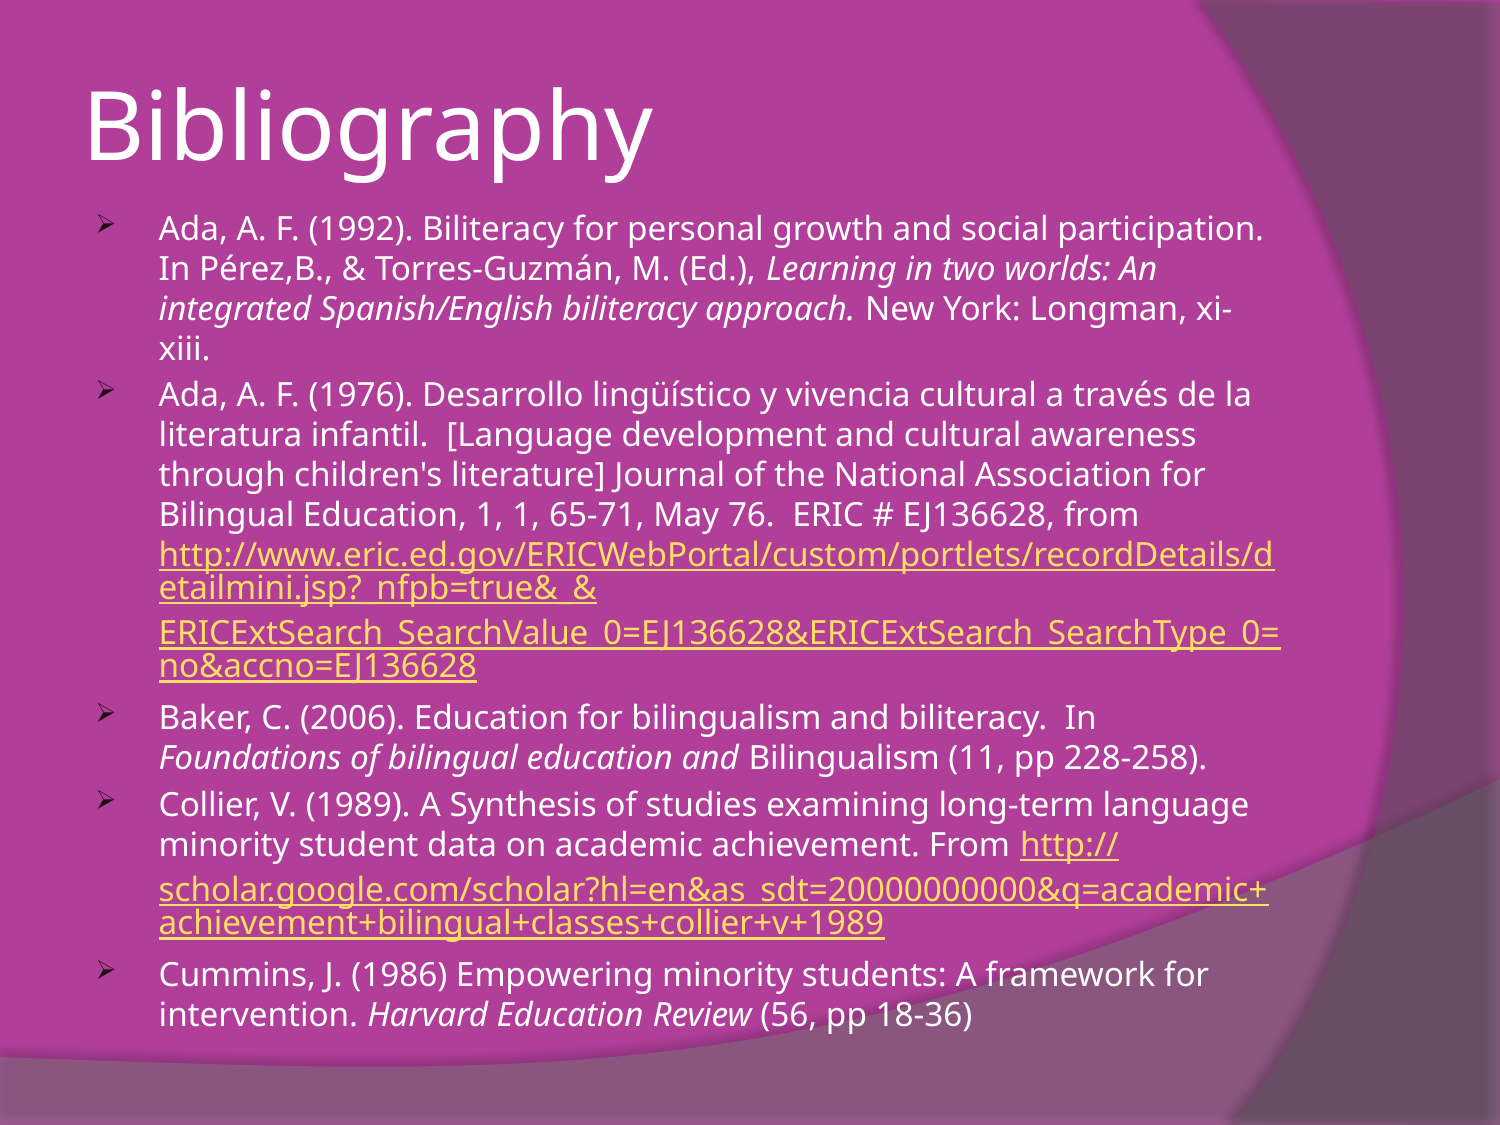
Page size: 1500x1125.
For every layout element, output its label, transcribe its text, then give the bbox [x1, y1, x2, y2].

title Bibliography [75, 45, 1300, 200]
list Ada, A. F. (1992). Biliteracy for personal growth and social participation. In Pérez,B., & Torres-Guzmán, M. (Ed.), Learning in two worlds: An integrated Spanish/English biliteracy approach. New York: Longman, xi-xiii. Ada, A. F. (1976). Desarrollo lingüístico y vivencia cultural a través de la literatura infantil. [Language development and cultural awareness through children's literature] Journal of the National Association for Bilingual Education, 1, 1, 65-71, May 76. ERIC # EJ136628, from http://www.eric.ed.gov/ERICWebPortal/custom/portlets/recordDetails/detailmini.jsp?_nfpb=true&_&ERICExtSearch_SearchValue_0=EJ136628&ERICExtSearch_SearchType_0=no&accno=EJ136628 Baker, C. (2006). Education for bilingualism and biliteracy. In Foundations of bilingual education and Bilingualism (11, pp 228-258). Collier, V. (1989). A Synthesis of studies examining long-term language minority student data on academic achievement. From http://scholar.google.com/scholar?hl=en&as_sdt=20000000000&q=academic+achievement+bilingual+classes+collier+v+1989 Cummins, J. (1986) Empowering minority students: A framework for intervention. Harvard Education Review (56, pp 18-36) [75, 200, 1300, 1038]
